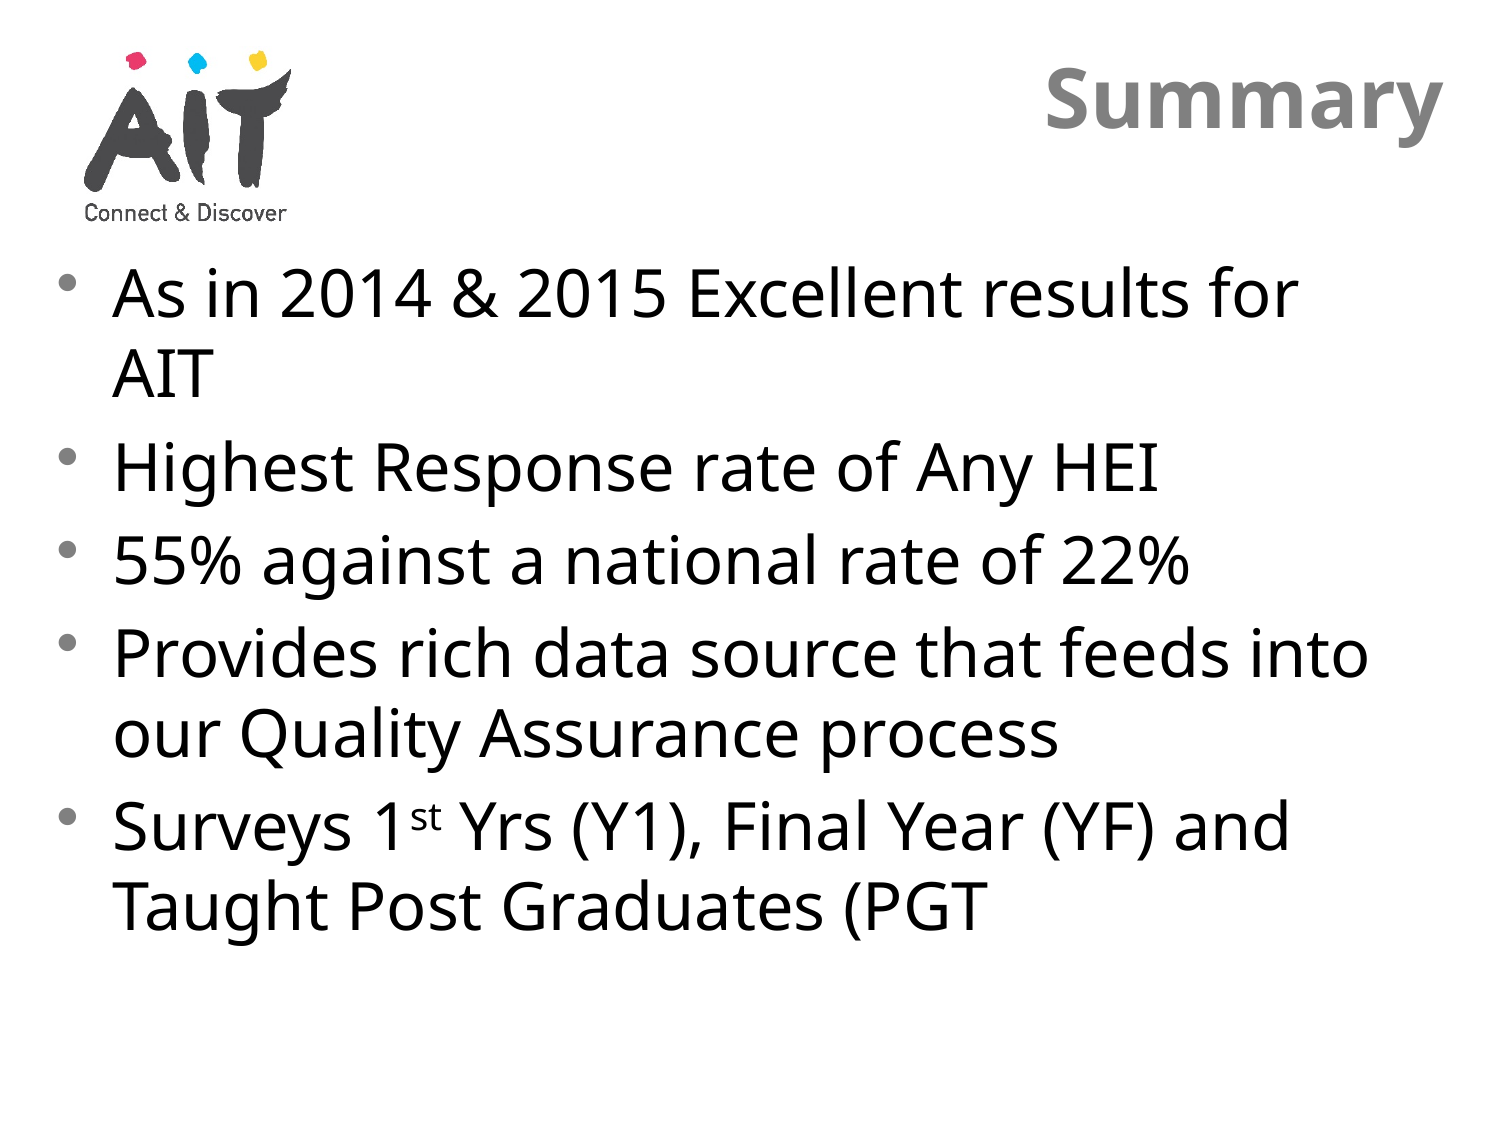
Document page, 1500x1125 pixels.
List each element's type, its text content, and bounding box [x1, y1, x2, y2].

title Summary [608, 30, 1459, 160]
list As in 2014 & 2015 Excellent results for AIT Highest Response rate of Any HEI 55% against a national rate of 22% Provides rich data source that feeds into our Quality Assurance process Surveys 1st Yrs (Y1), Final Year (YF) and Taught Post Graduates (PGT [41, 243, 1392, 935]
picture [64, 46, 315, 233]
